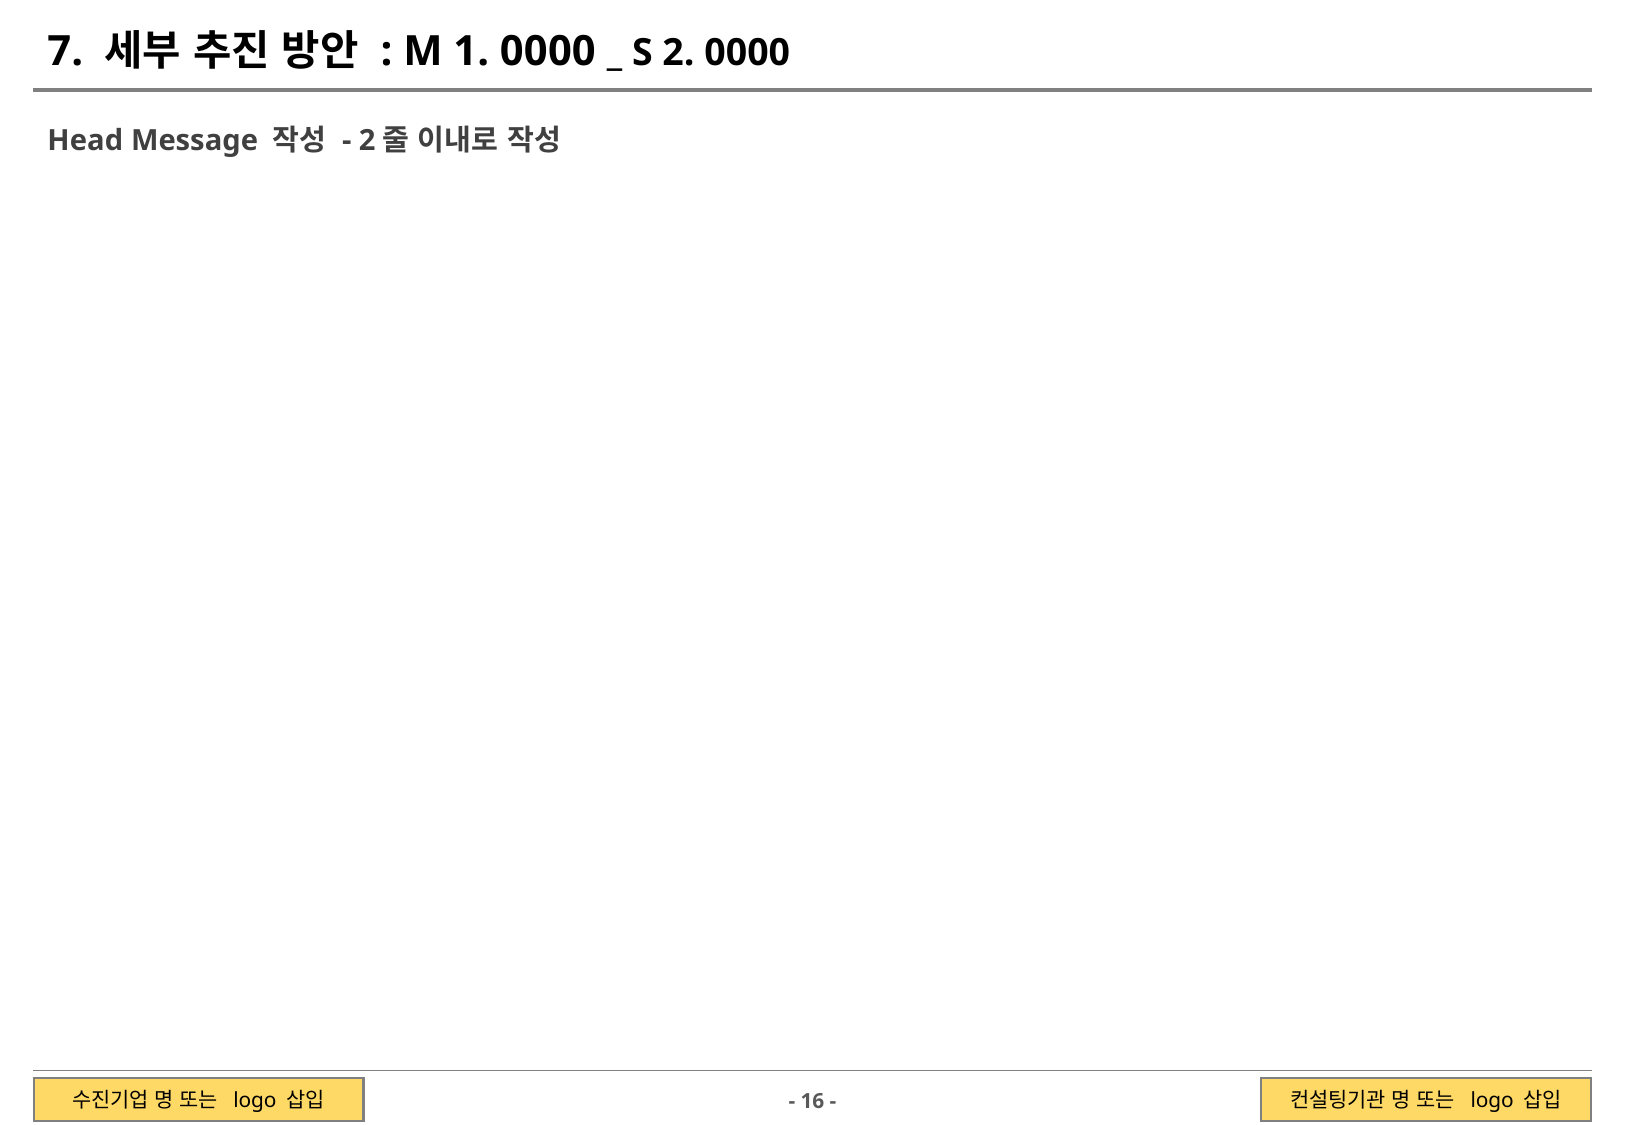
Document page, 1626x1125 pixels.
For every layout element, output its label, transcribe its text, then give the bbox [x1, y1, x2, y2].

text_box 7. 세부 추진 방안 : M 1. 0000 _ S 2. 0000 [32, 16, 1061, 81]
text_box Head Message 작성 - 2줄 이내로 작성 [32, 113, 1593, 164]
